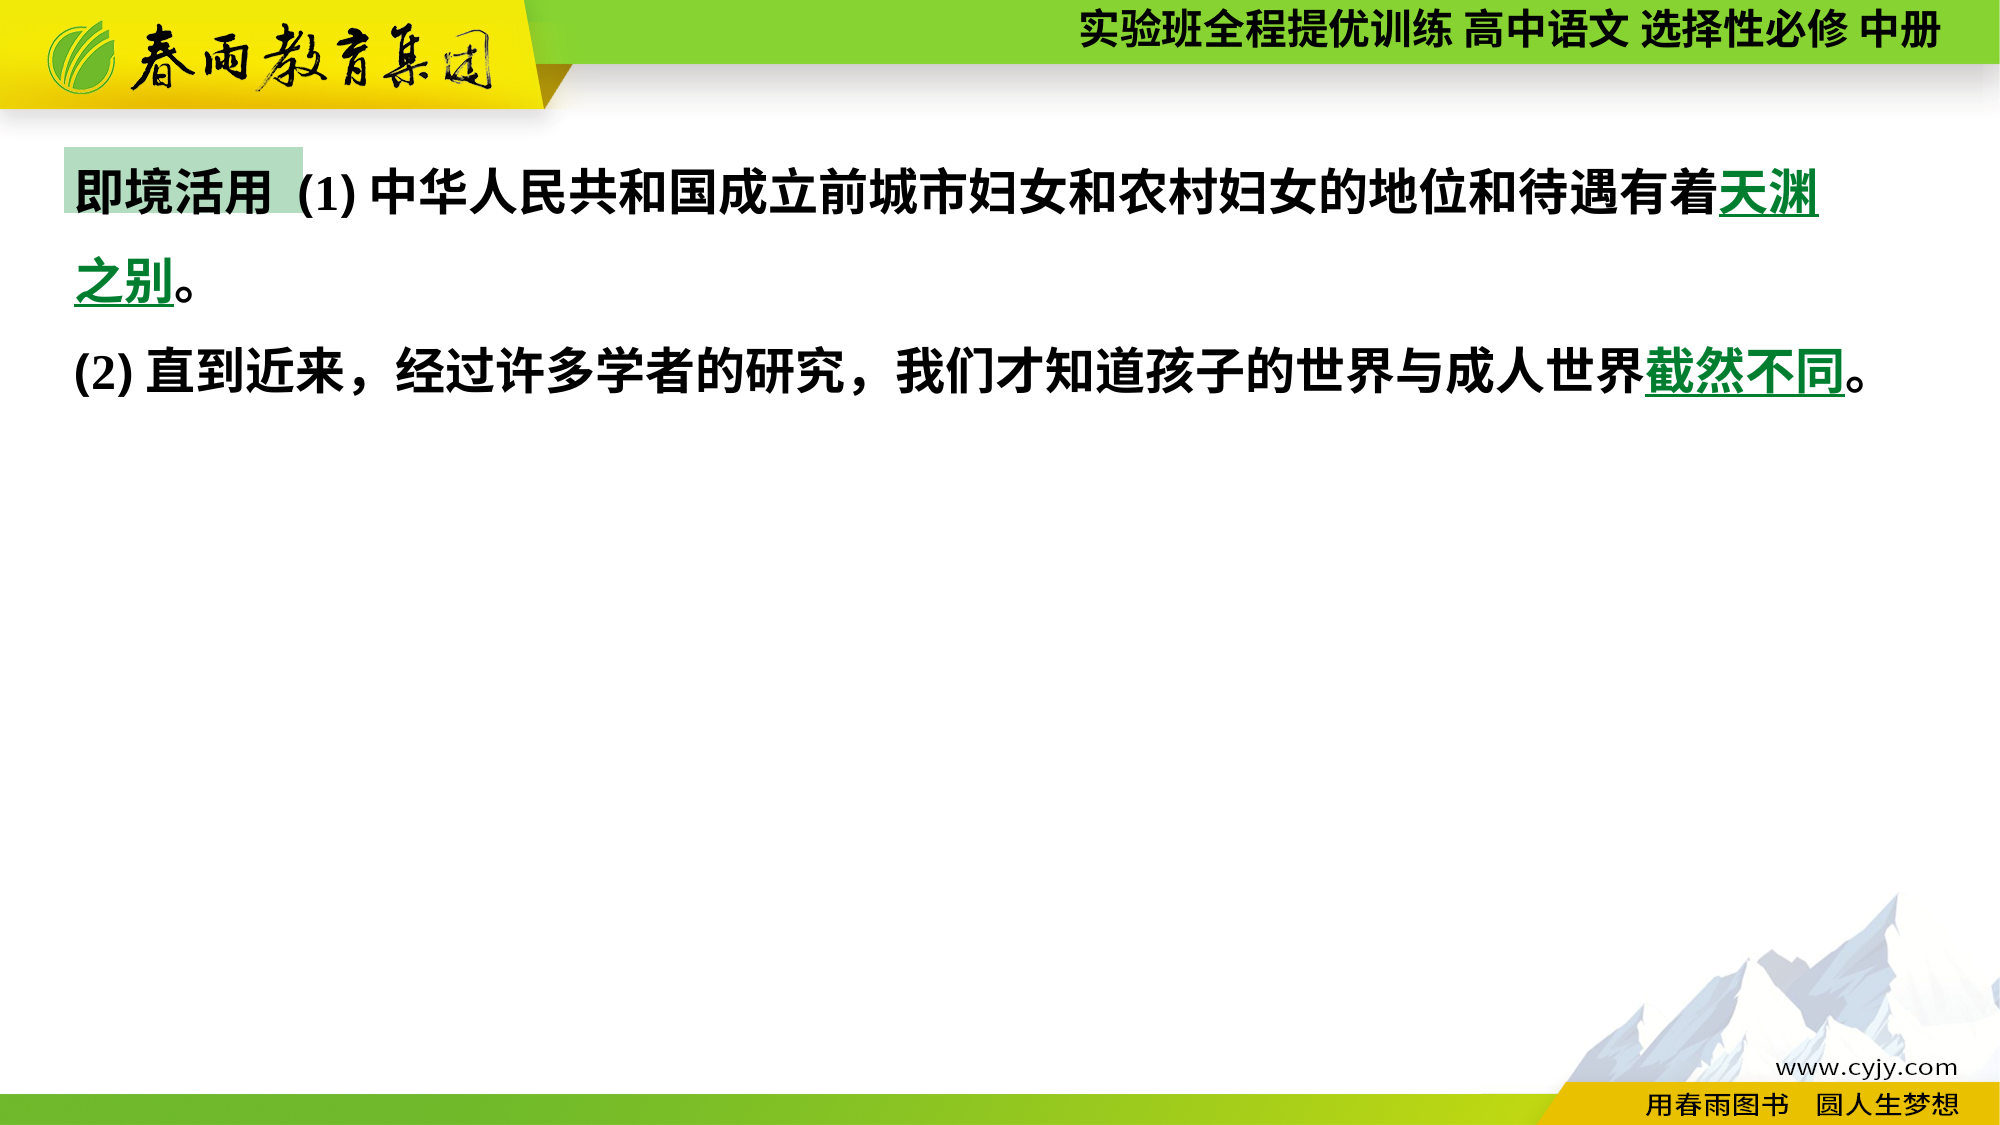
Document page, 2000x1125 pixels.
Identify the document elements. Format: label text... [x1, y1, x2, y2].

list 即境活用 (1)中华人民共和国成立前城市妇女和农村妇女的地位和待遇有着天渊 之别。 (2)直到近来，经过许多学者的研究，我们才知道孩子的世界与成人世界截然不同。 [59, 122, 1944, 399]
picture [0, 0, 2000, 1125]
